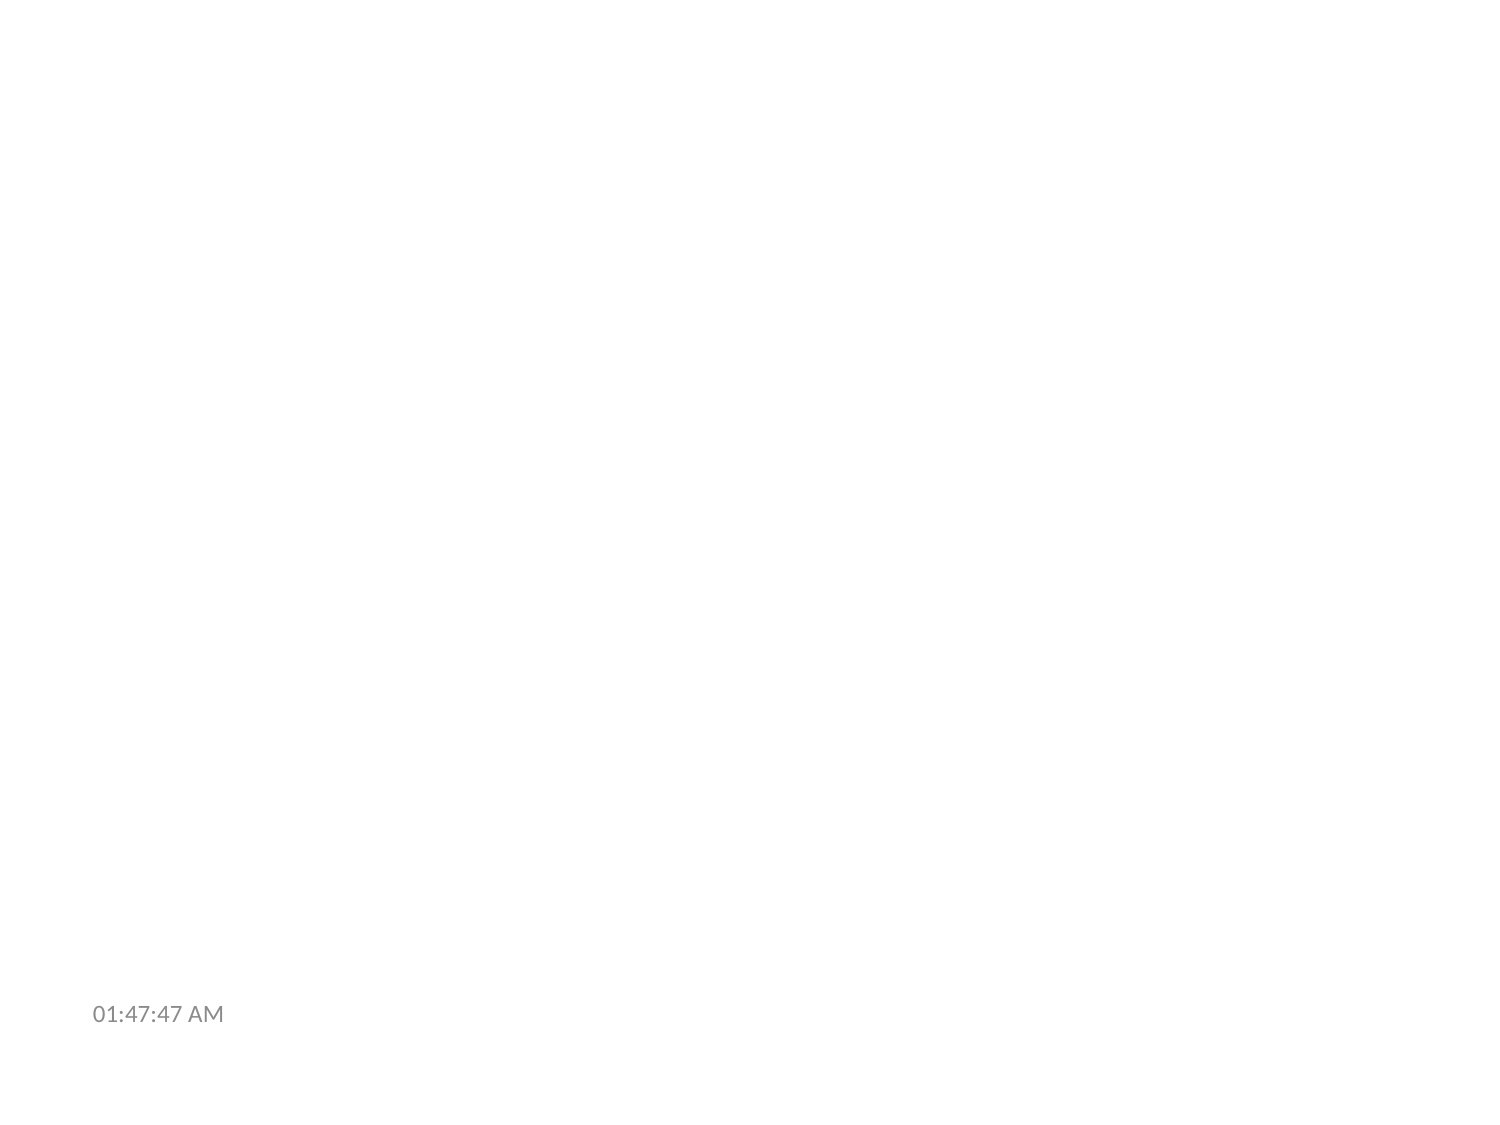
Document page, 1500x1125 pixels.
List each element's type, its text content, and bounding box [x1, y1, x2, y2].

text_box 3:35:09 PM [77, 982, 428, 1043]
